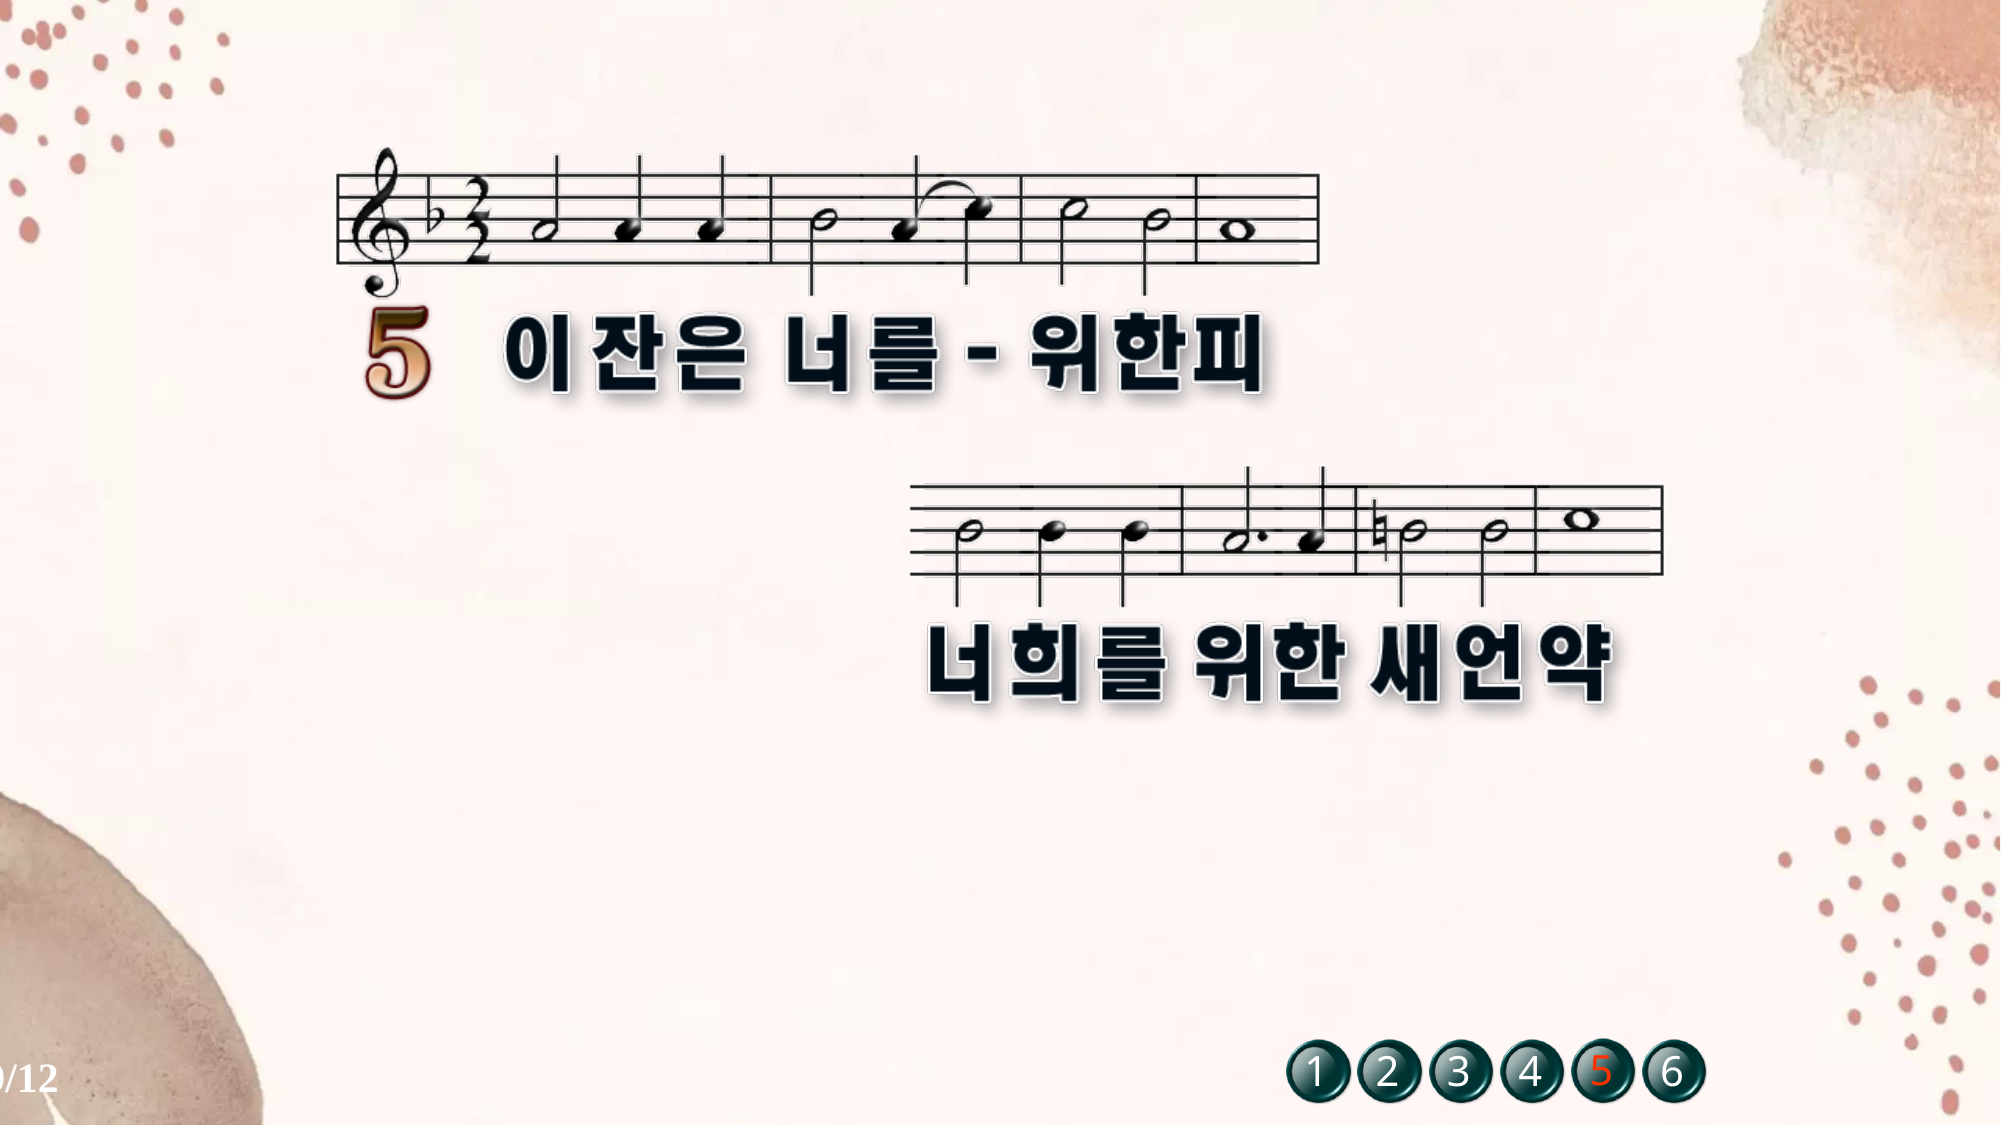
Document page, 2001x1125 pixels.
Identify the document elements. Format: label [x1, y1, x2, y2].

text_box [1426, 1035, 1496, 1106]
text_box [1354, 1035, 1425, 1106]
text_box [1639, 1035, 1709, 1106]
text_box [1283, 1035, 1354, 1106]
picture [0, 0, 2001, 1125]
text_box [1568, 1034, 1638, 1106]
text_box [1497, 1035, 1567, 1106]
